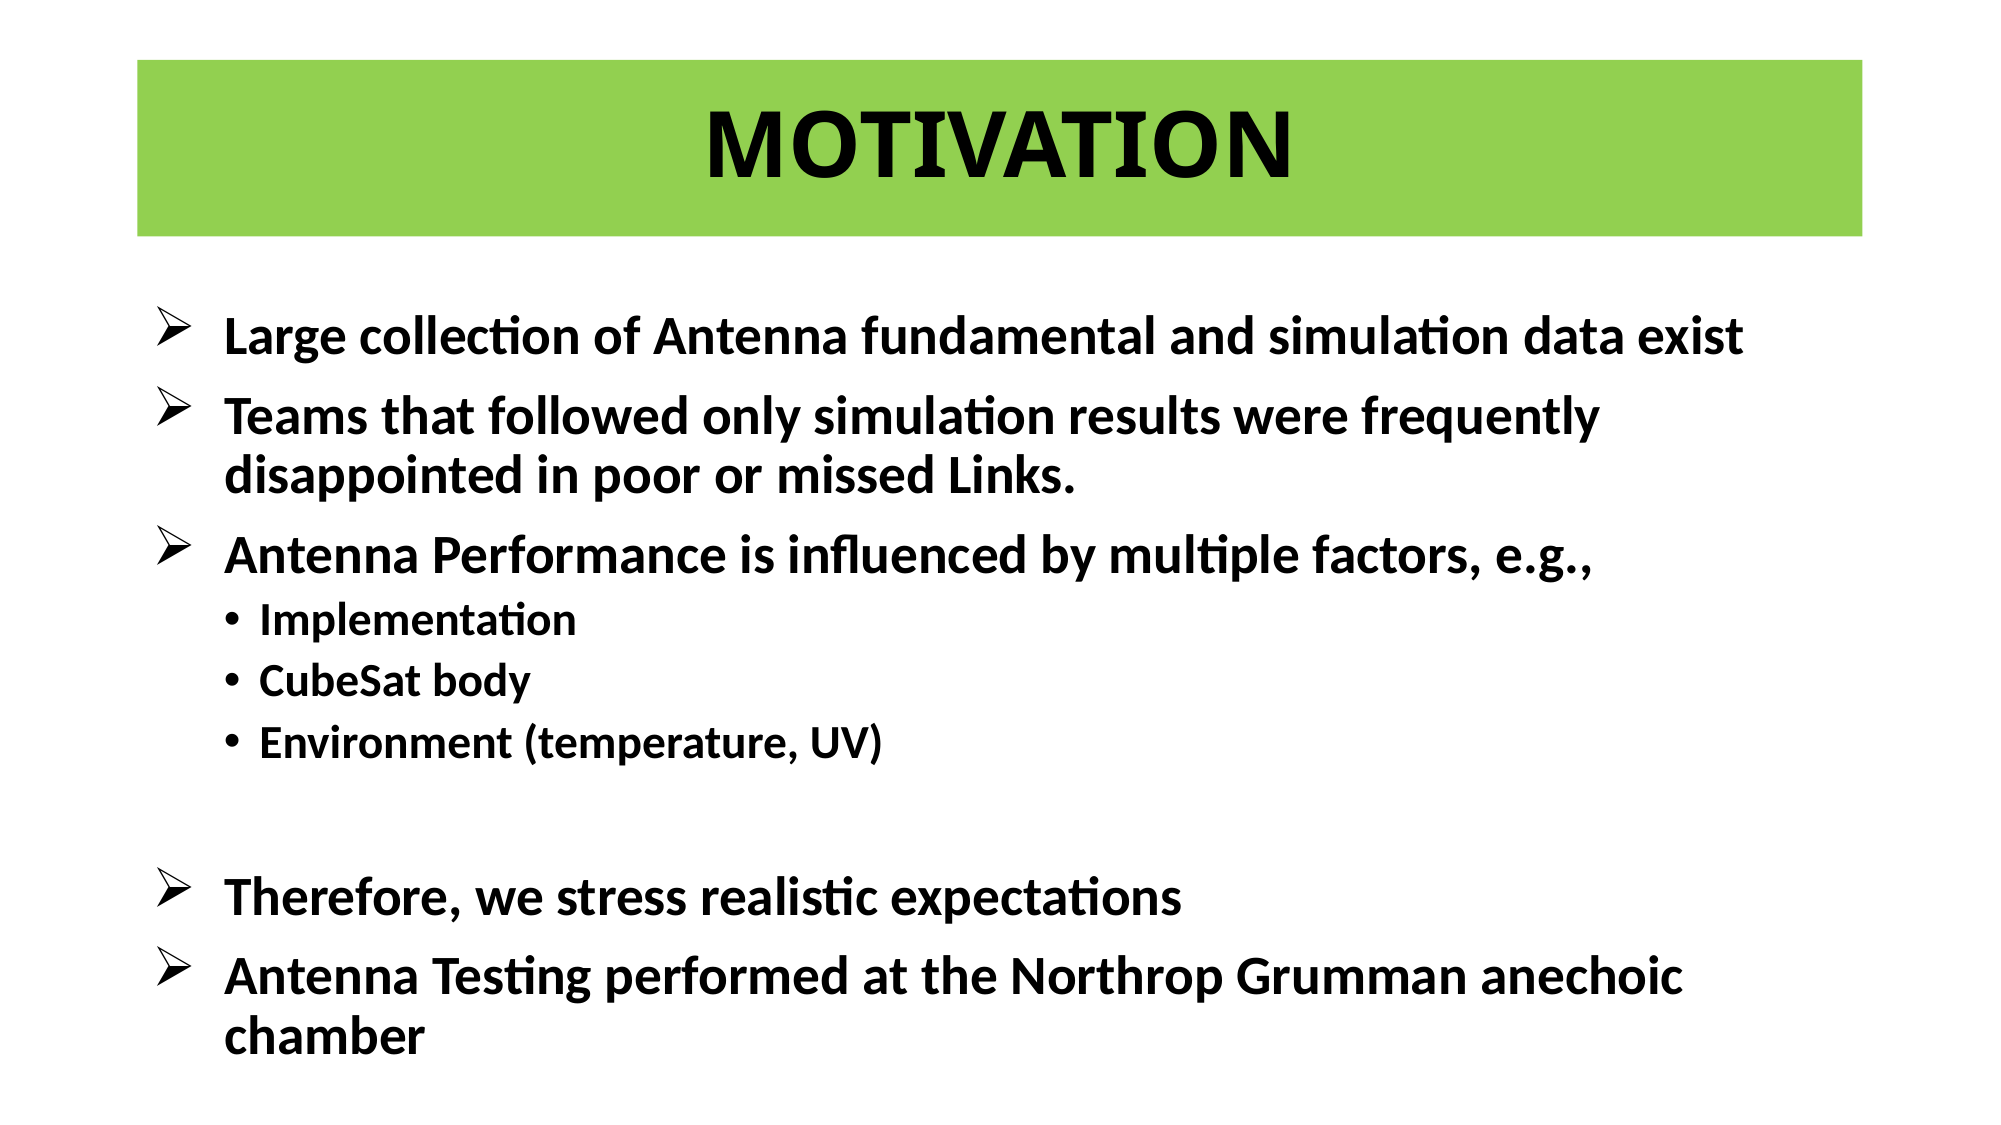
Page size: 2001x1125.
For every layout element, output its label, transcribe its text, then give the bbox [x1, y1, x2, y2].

list Large collection of Antenna fundamental and simulation data exist Teams that followed only simulation results were frequently disappointed in poor or missed Links. Antenna Performance is influenced by multiple factors, e.g., Implementation CubeSat body Environment (temperature, UV) Therefore, we stress realistic expectations Antenna Testing performed at the Northrop Grumman anechoic chamber [137, 299, 1863, 1077]
title MOTIVATION [137, 59, 1863, 237]
